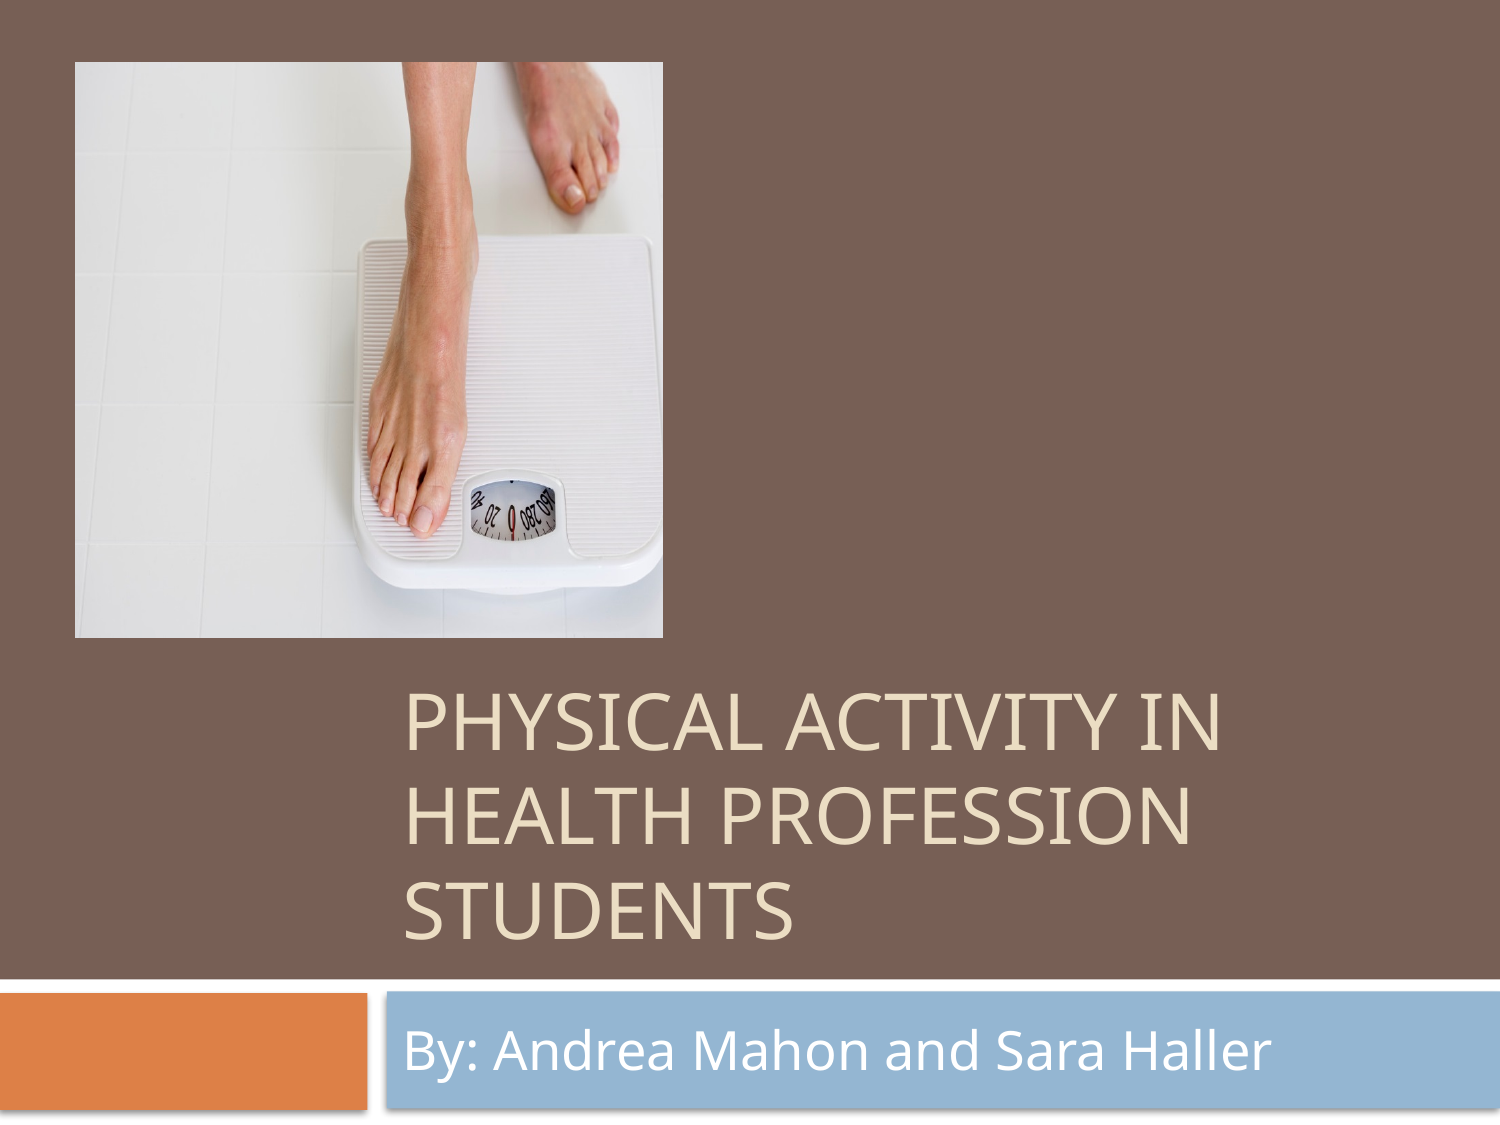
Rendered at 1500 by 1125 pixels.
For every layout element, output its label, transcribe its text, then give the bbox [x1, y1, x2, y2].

title Physical Activity in Health Profession Students [387, 662, 1450, 963]
picture [74, 62, 663, 638]
subtitle By: Andrea Mahon and Sara Haller [387, 992, 1488, 1105]
